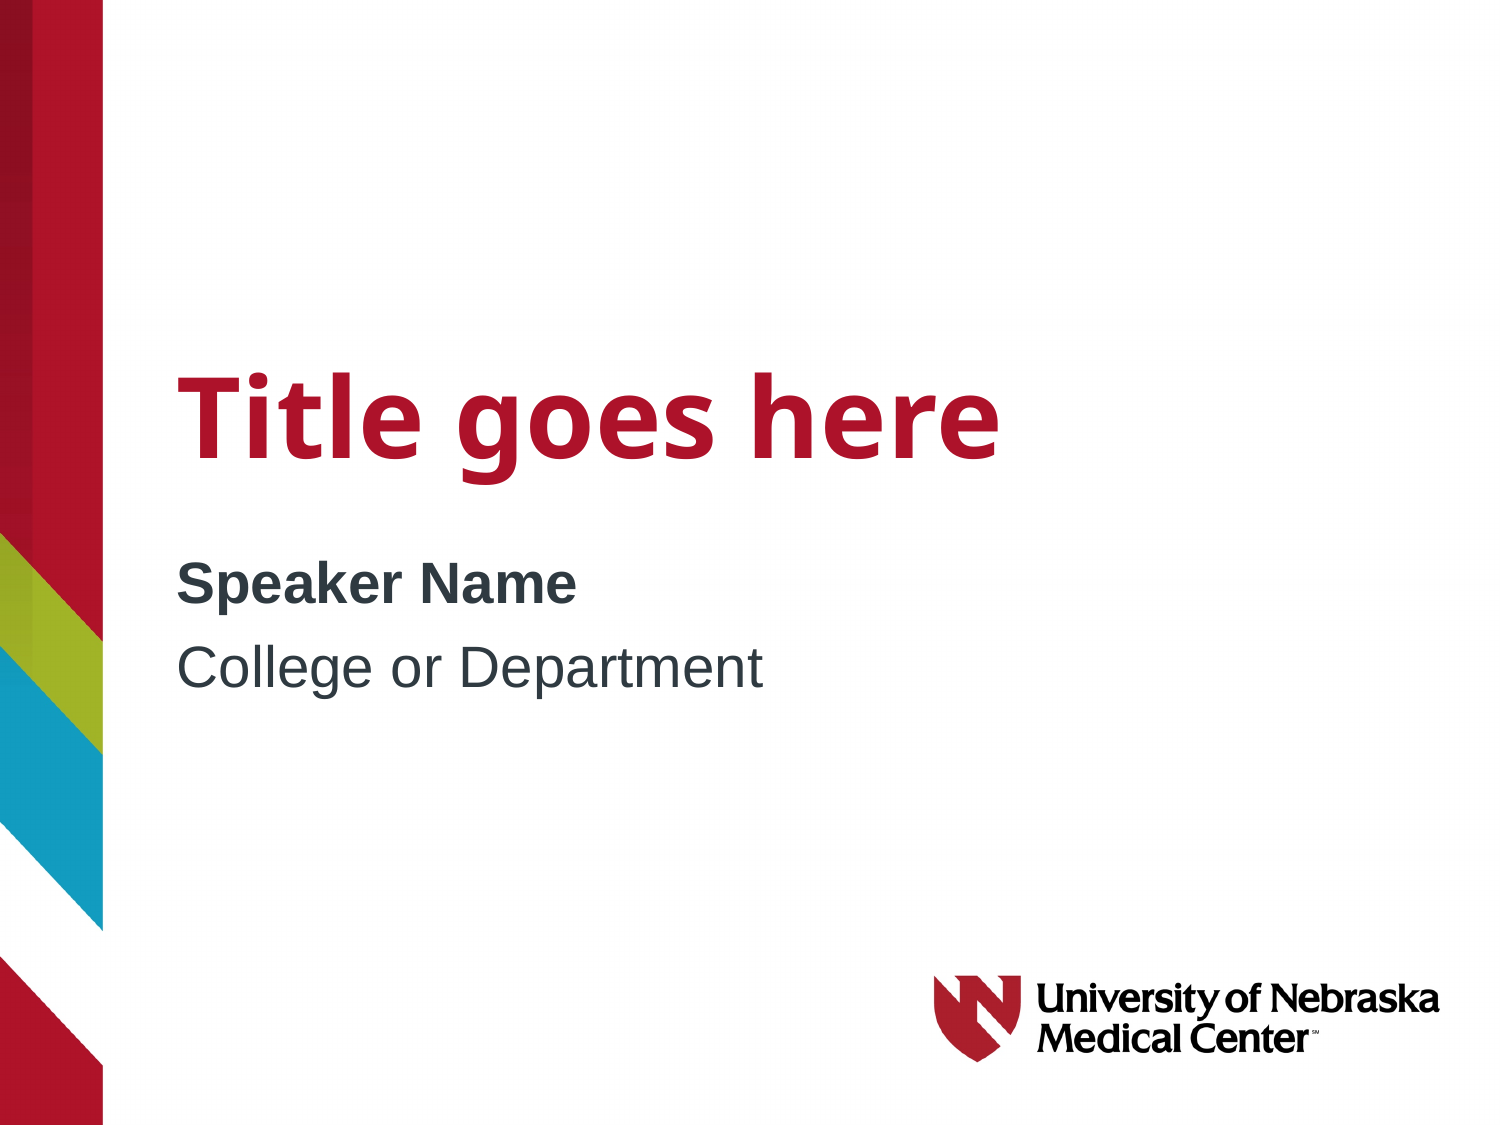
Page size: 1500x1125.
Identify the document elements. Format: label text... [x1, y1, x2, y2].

subtitle Speaker Name College or Department [161, 546, 1378, 829]
picture [0, 0, 1500, 1125]
title Title goes here [161, 172, 1378, 481]
